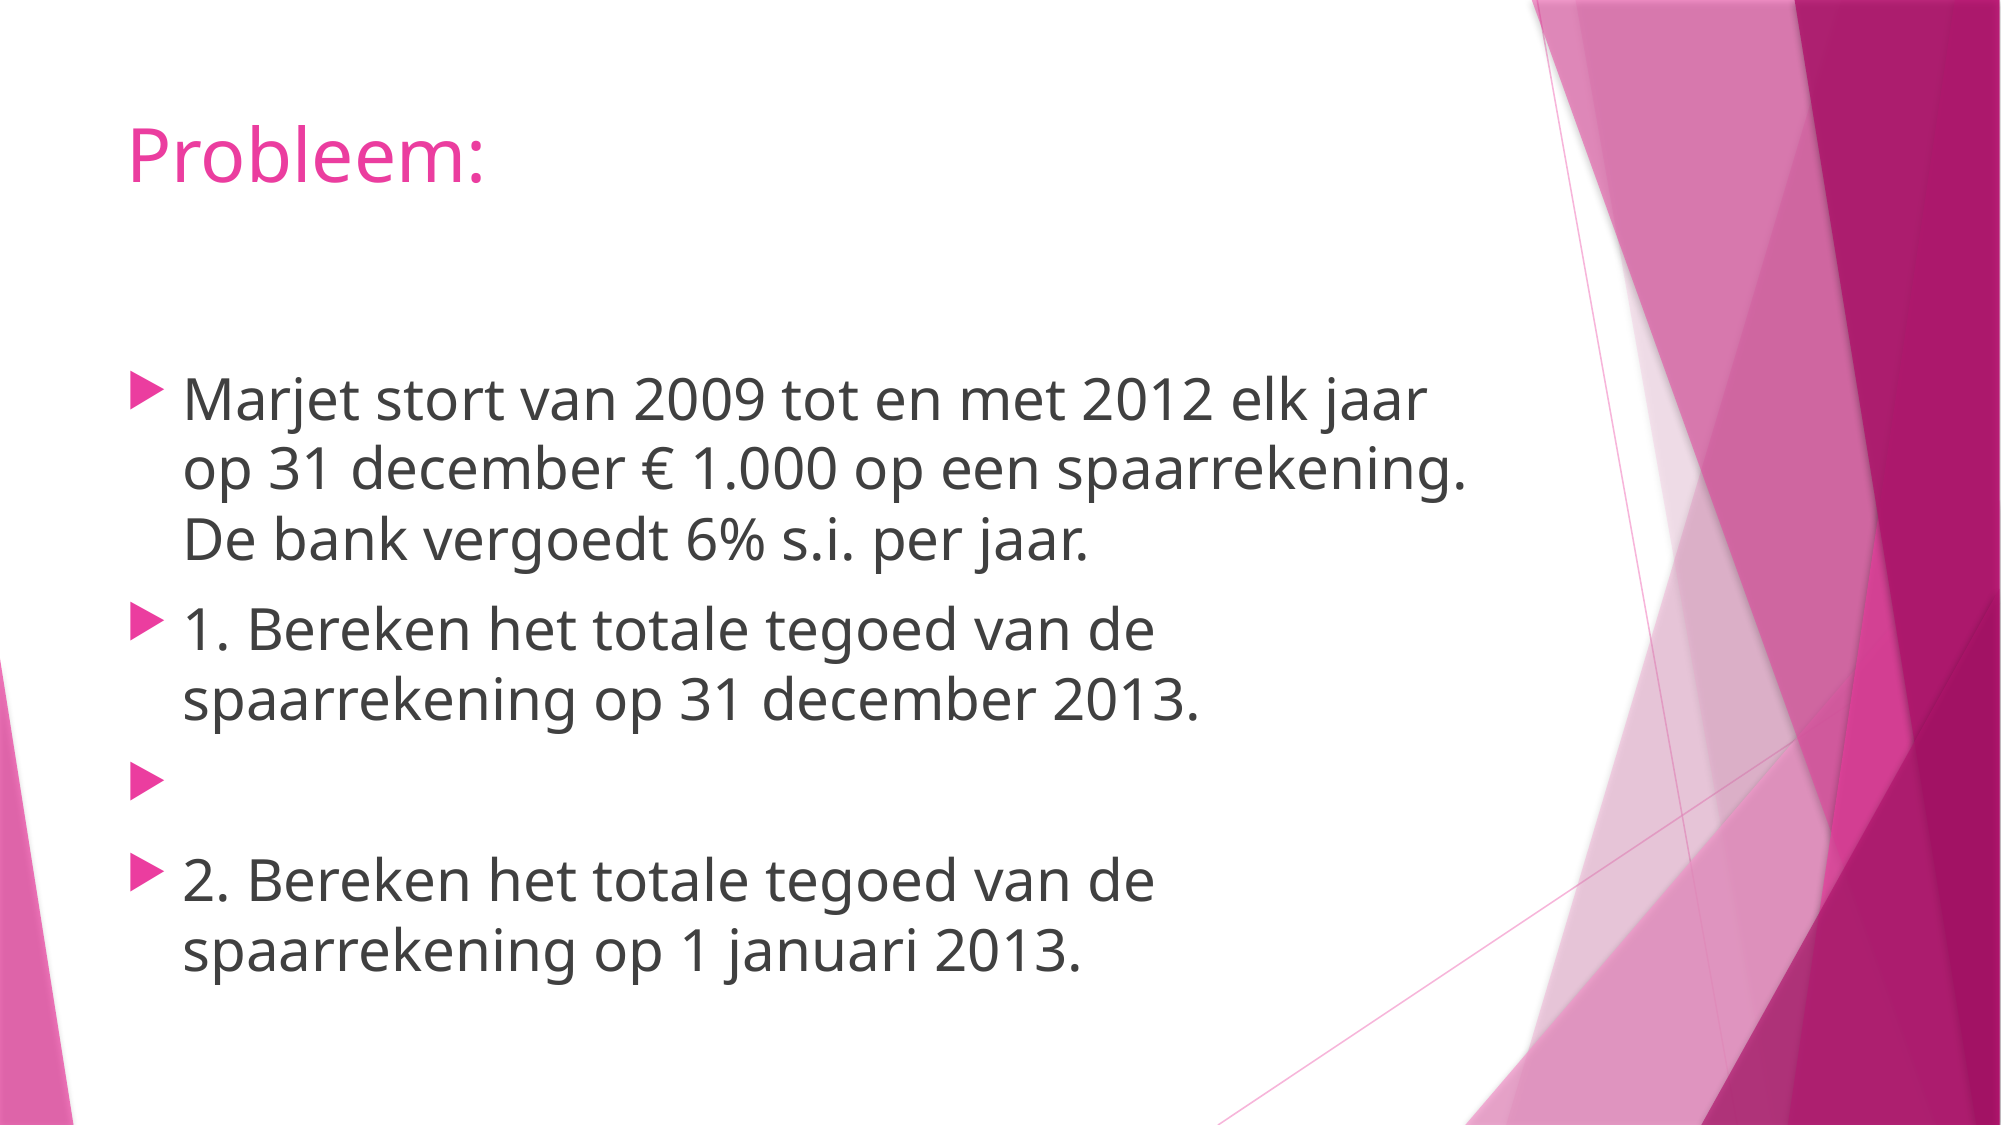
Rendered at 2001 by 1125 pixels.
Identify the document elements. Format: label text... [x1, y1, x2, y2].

title Probleem: [111, 99, 1522, 317]
list Marjet stort van 2009 tot en met 2012 elk jaar op 31 december € 1.000 op een spaarrekening. De bank vergoedt 6% s.i. per jaar. 1. Bereken het totale tegoed van de spaarrekening op 31 december 2013. 2. Bereken het totale tegoed van de spaarrekening op 1 januari 2013. [111, 354, 1522, 992]
